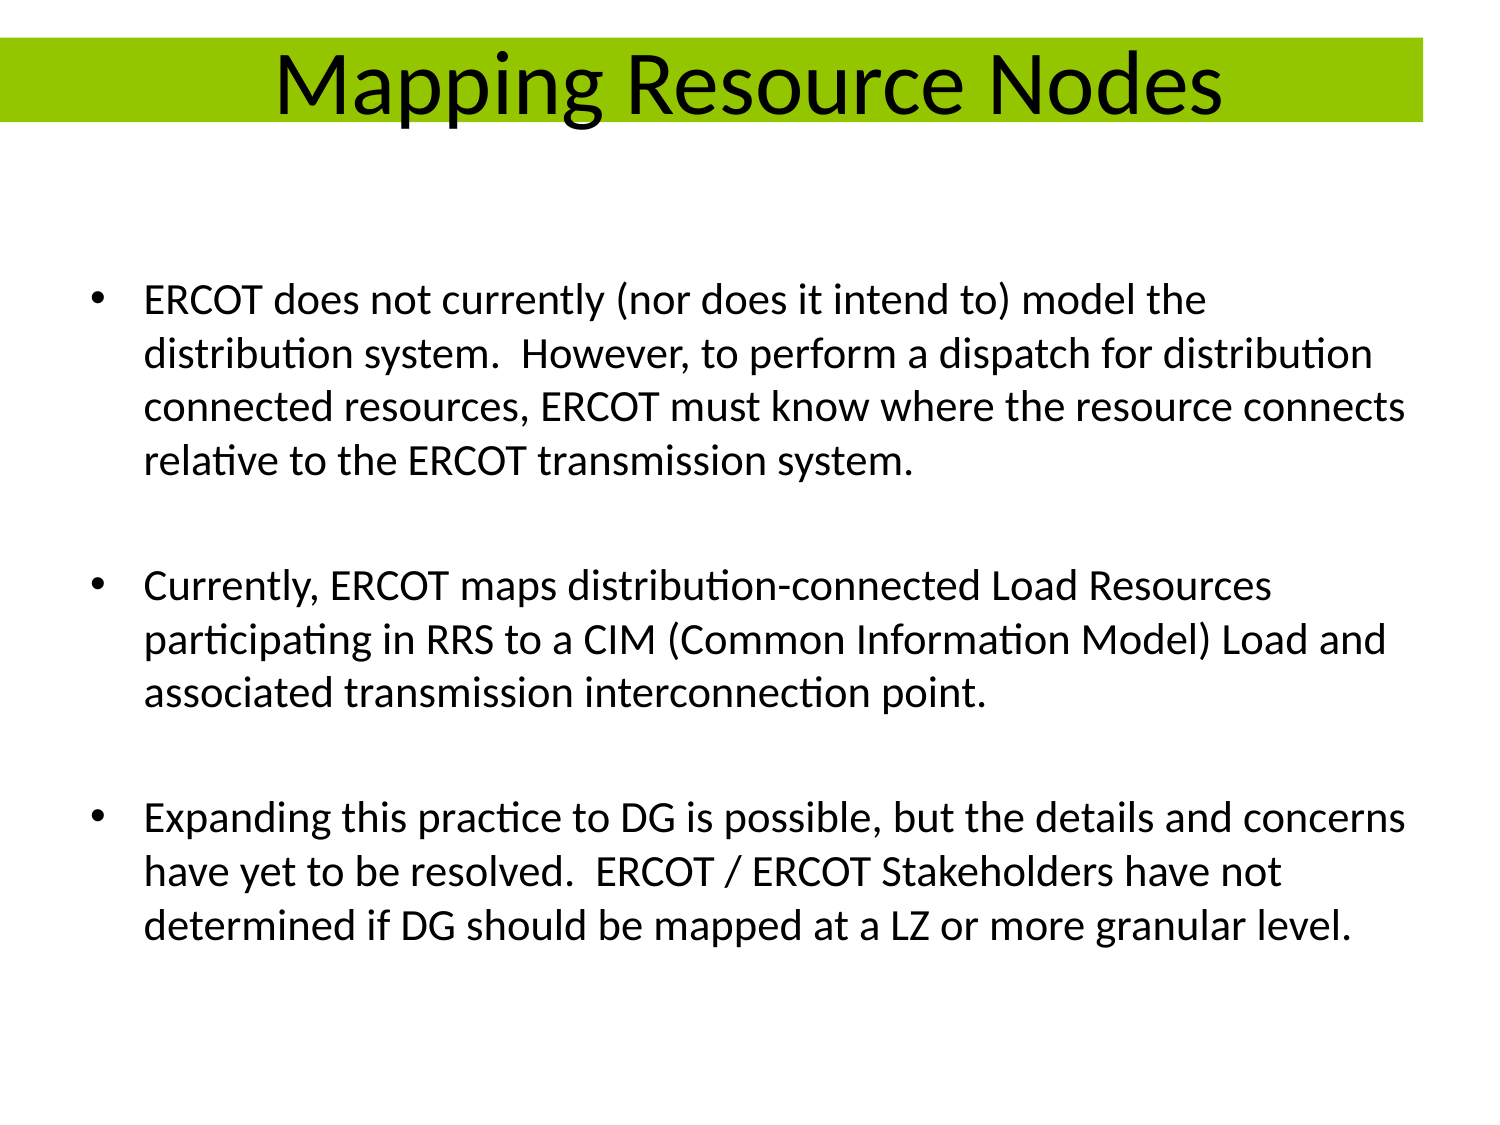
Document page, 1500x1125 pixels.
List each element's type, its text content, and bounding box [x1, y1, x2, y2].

title Mapping Resource Nodes [75, 0, 1425, 173]
list ERCOT does not currently (nor does it intend to) model the distribution system. However, to perform a dispatch for distribution connected resources, ERCOT must know where the resource connects relative to the ERCOT transmission system. Currently, ERCOT maps distribution-connected Load Resources participating in RRS to a CIM (Common Information Model) Load and associated transmission interconnection point. Expanding this practice to DG is possible, but the details and concerns have yet to be resolved. ERCOT / ERCOT Stakeholders have not determined if DG should be mapped at a LZ or more granular level. [75, 262, 1425, 1005]
